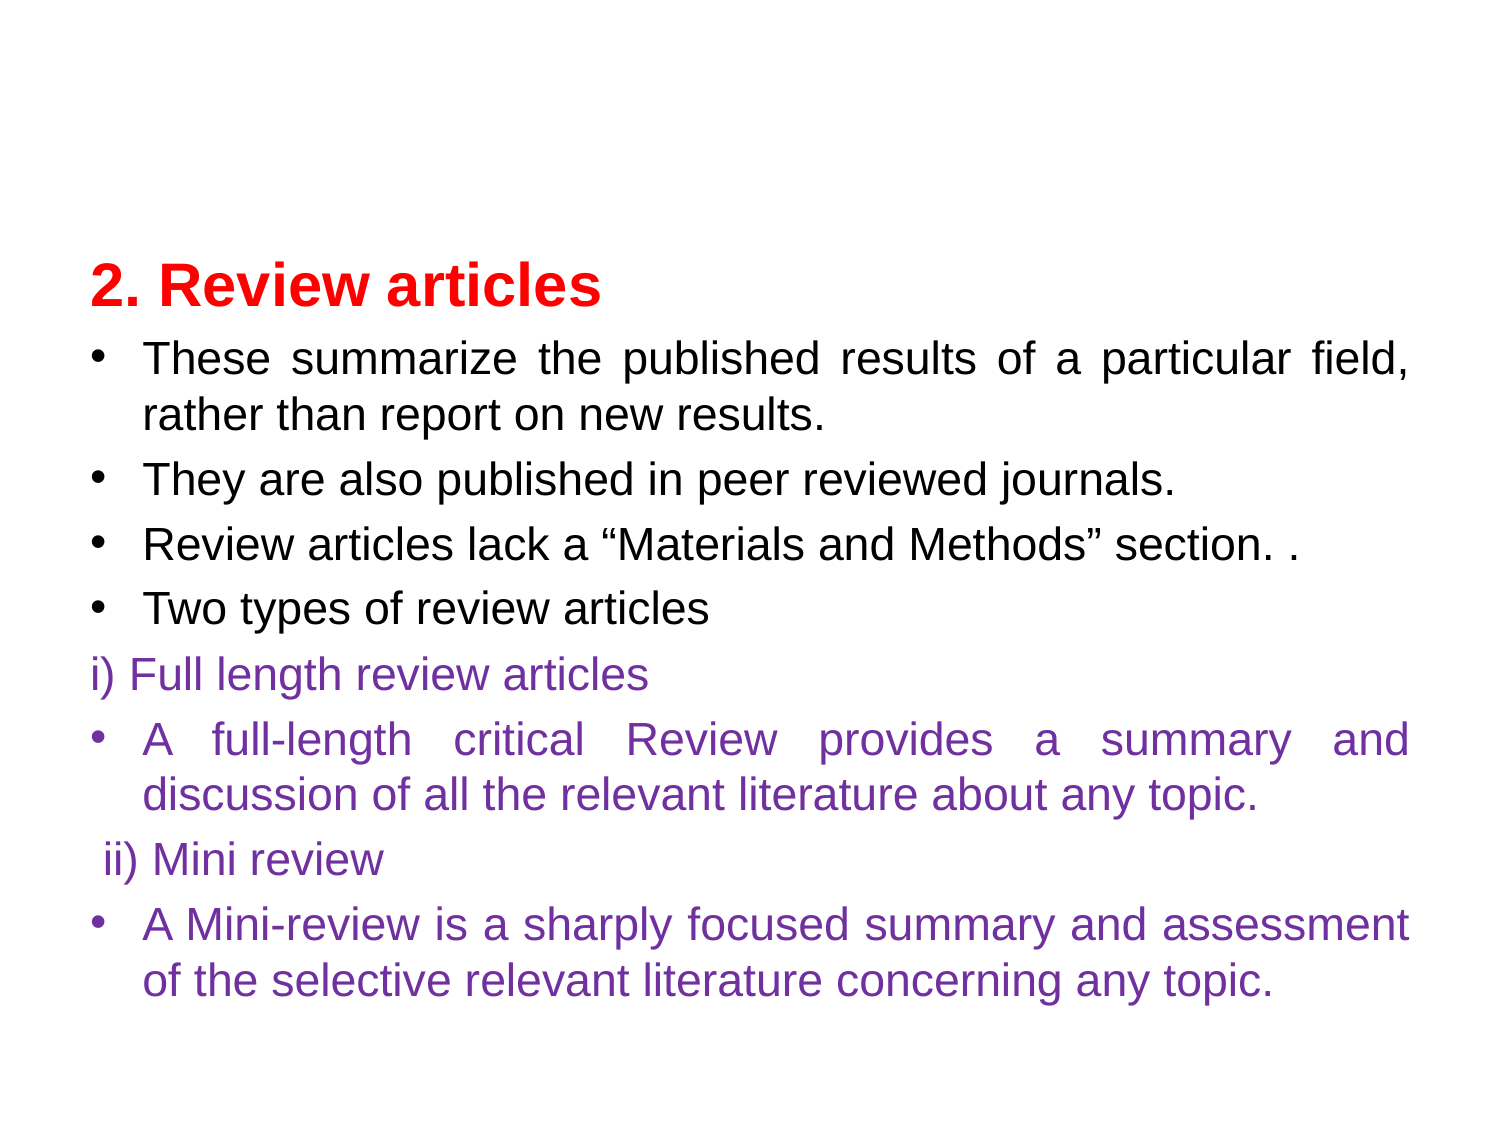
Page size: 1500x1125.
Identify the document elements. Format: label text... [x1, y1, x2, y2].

list 2. Review articles These summarize the published results of a particular field, rather than report on new results. They are also published in peer reviewed journals. Review articles lack a “Materials and Methods” section. . Two types of review articles i) Full length review articles A full-length critical Review provides a summary and discussion of all the relevant literature about any topic. ii) Mini review A Mini-review is a sharply focused summary and assessment of the selective relevant literature concerning any topic. [75, 237, 1425, 1038]
